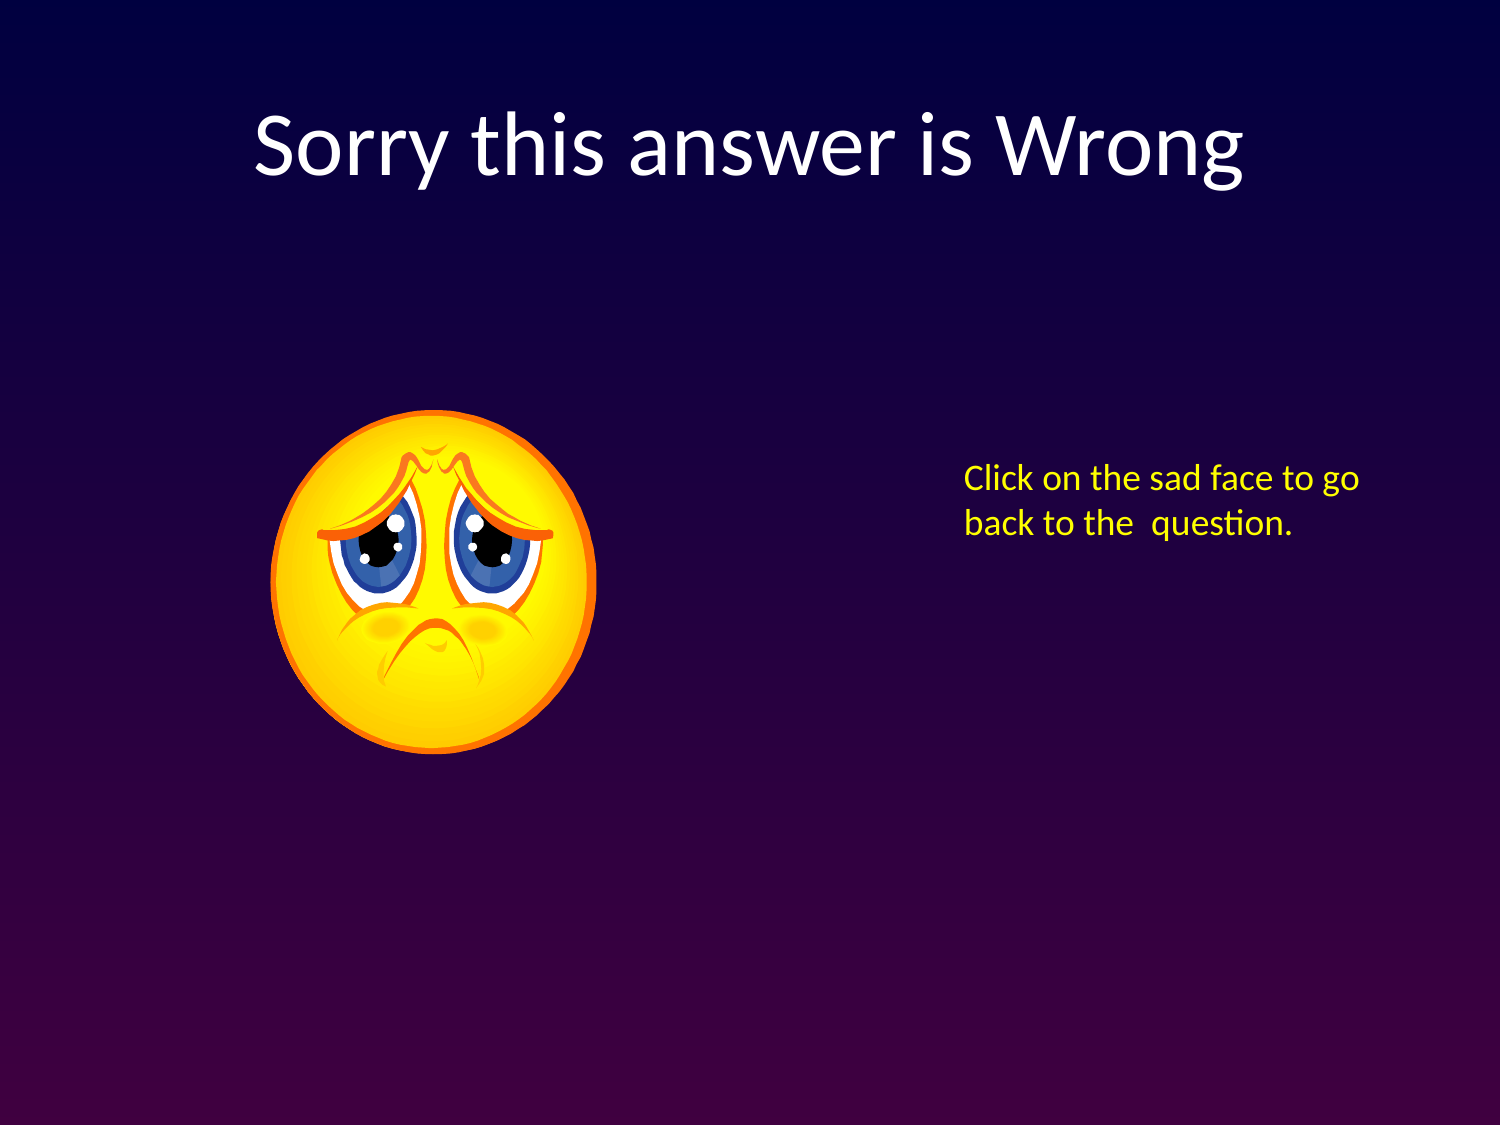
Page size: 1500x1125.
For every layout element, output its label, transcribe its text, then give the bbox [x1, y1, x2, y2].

text_box Click on the sad face to go back to the question. [949, 445, 1430, 550]
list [269, 408, 598, 756]
title Sorry this answer is Wrong [75, 45, 1425, 233]
